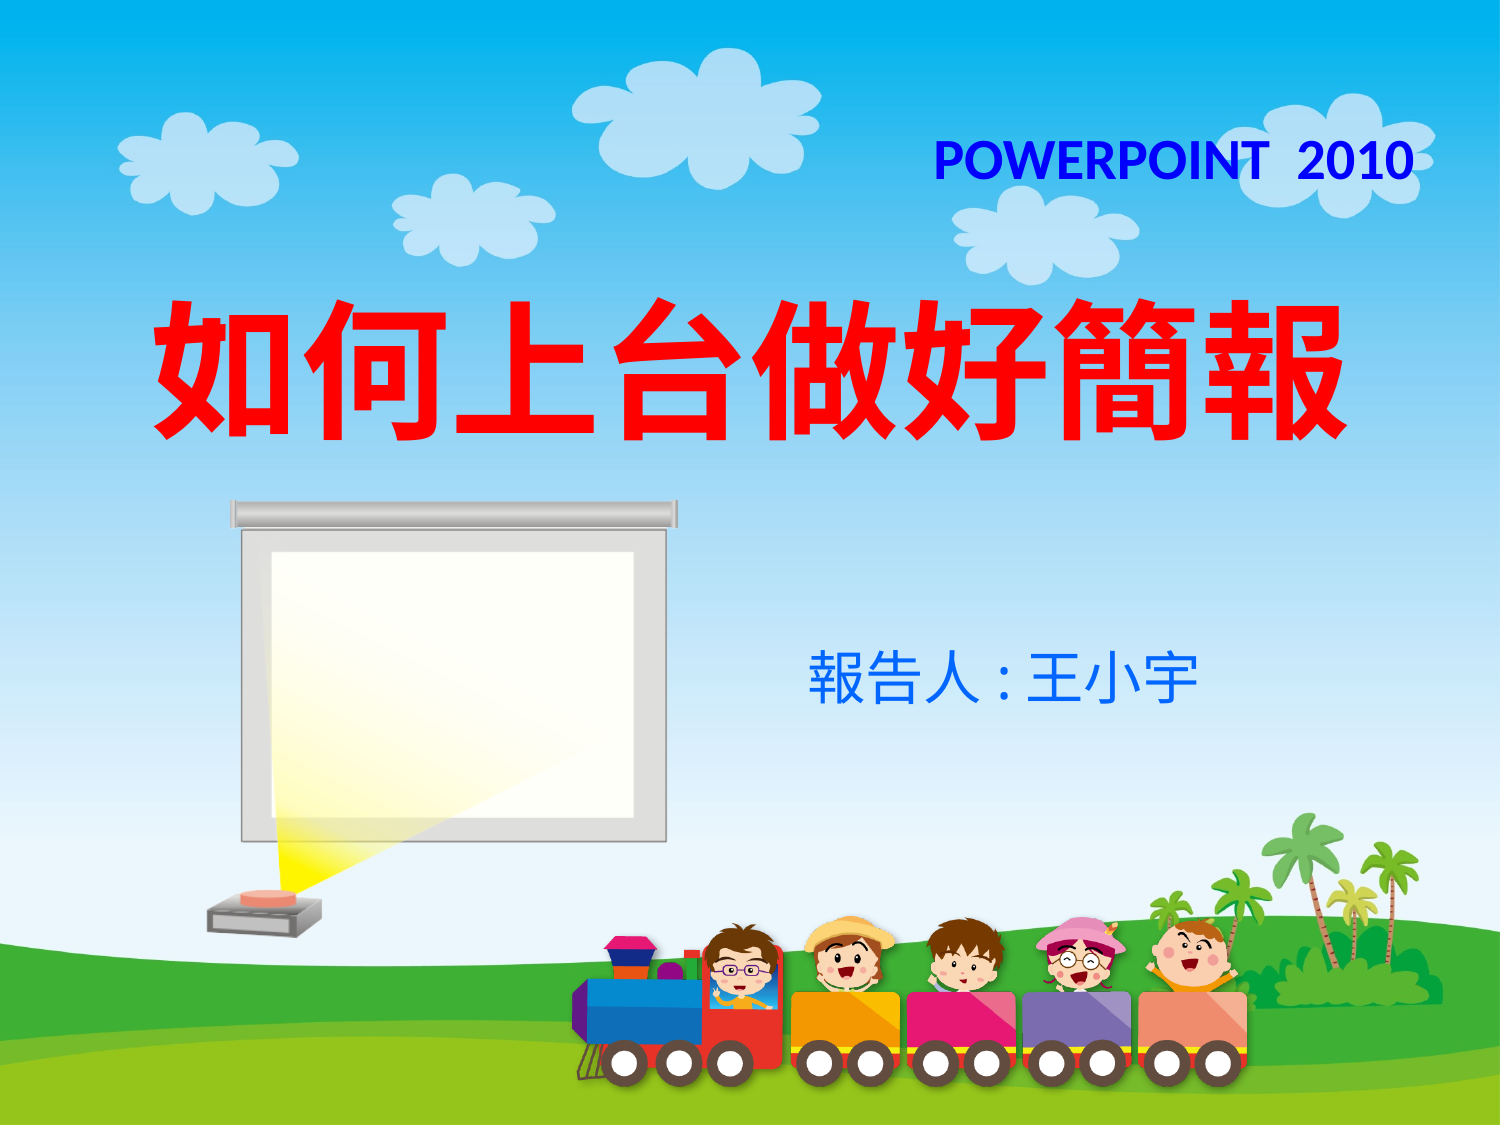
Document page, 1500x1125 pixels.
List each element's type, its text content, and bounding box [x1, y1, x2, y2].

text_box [206, 500, 678, 938]
text_box 如何上台做好簡報 [23, 135, 1477, 466]
text_box PowerPoint 2010 [918, 113, 1430, 135]
picture [0, 48, 1500, 1125]
subtitle 報告人:王小宇 [750, 633, 1258, 740]
